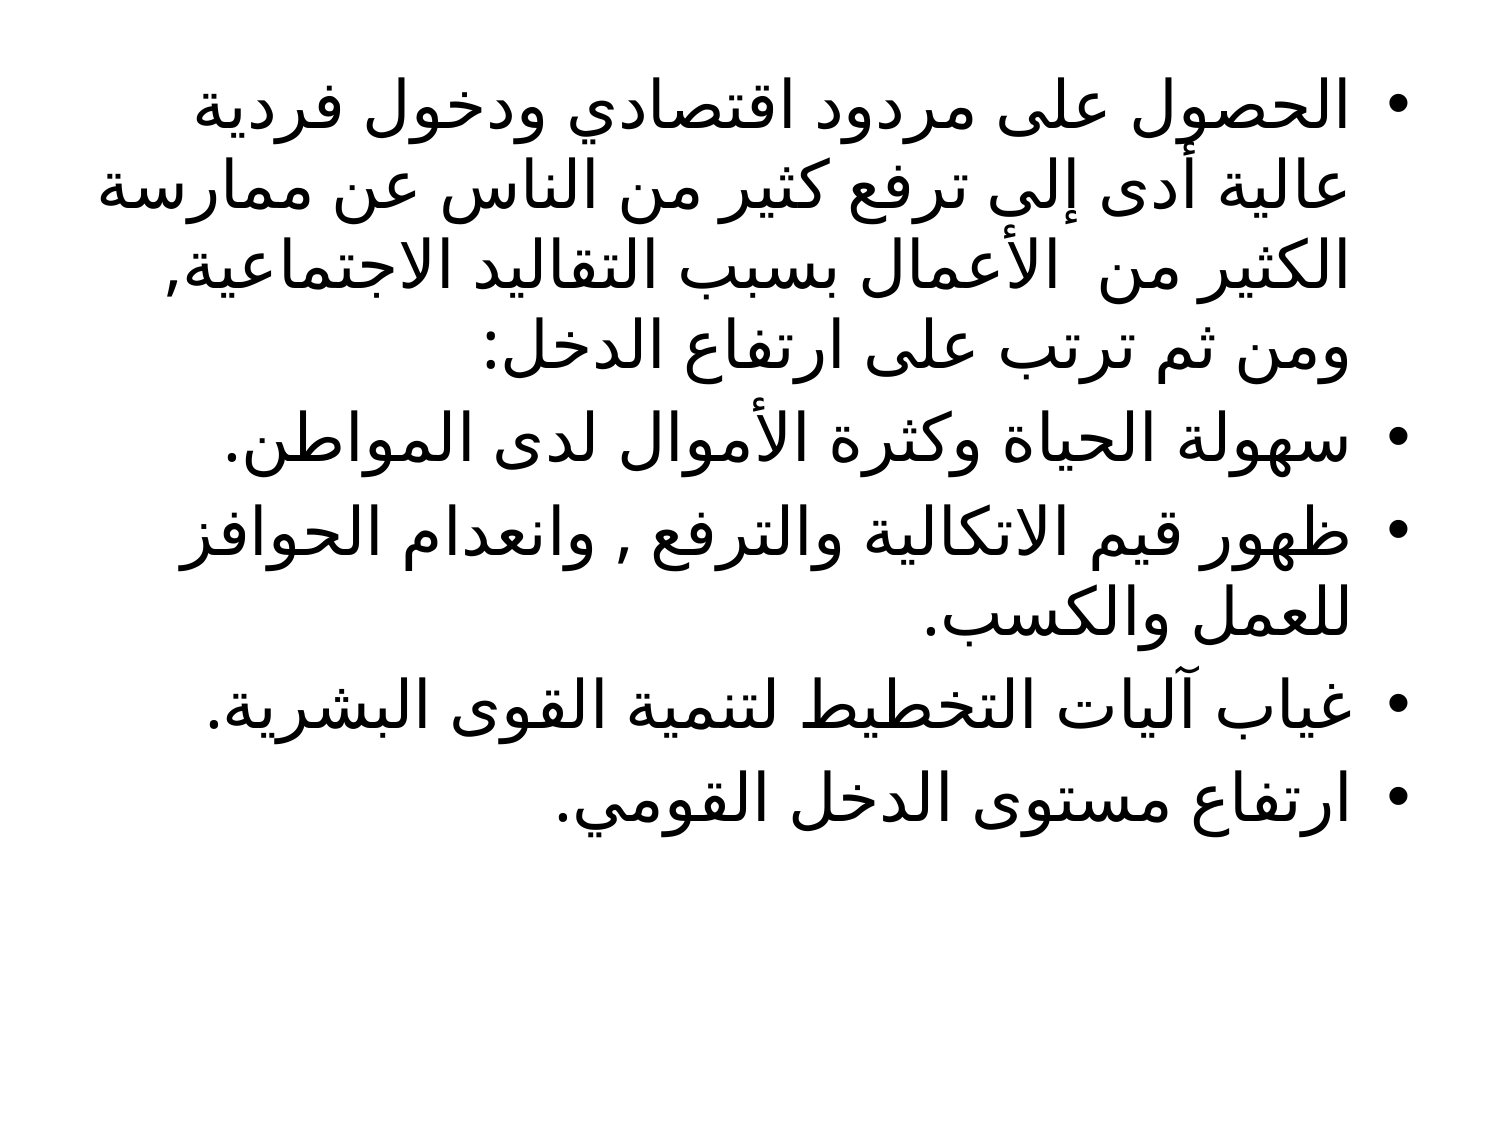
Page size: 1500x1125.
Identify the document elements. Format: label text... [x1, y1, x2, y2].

list الحصول على مردود اقتصادي ودخول فردية عالية أدى إلى ترفع كثير من الناس عن ممارسة الكثير من الأعمال بسبب التقاليد الاجتماعية, ومن ثم ترتب على ارتفاع الدخل: سهولة الحياة وكثرة الأموال لدى المواطن. ظهور قيم الاتكالية والترفع , وانعدام الحوافز للعمل والكسب. غياب آليات التخطيط لتنمية القوى البشرية. ارتفاع مستوى الدخل القومي. [75, 54, 1425, 1005]
